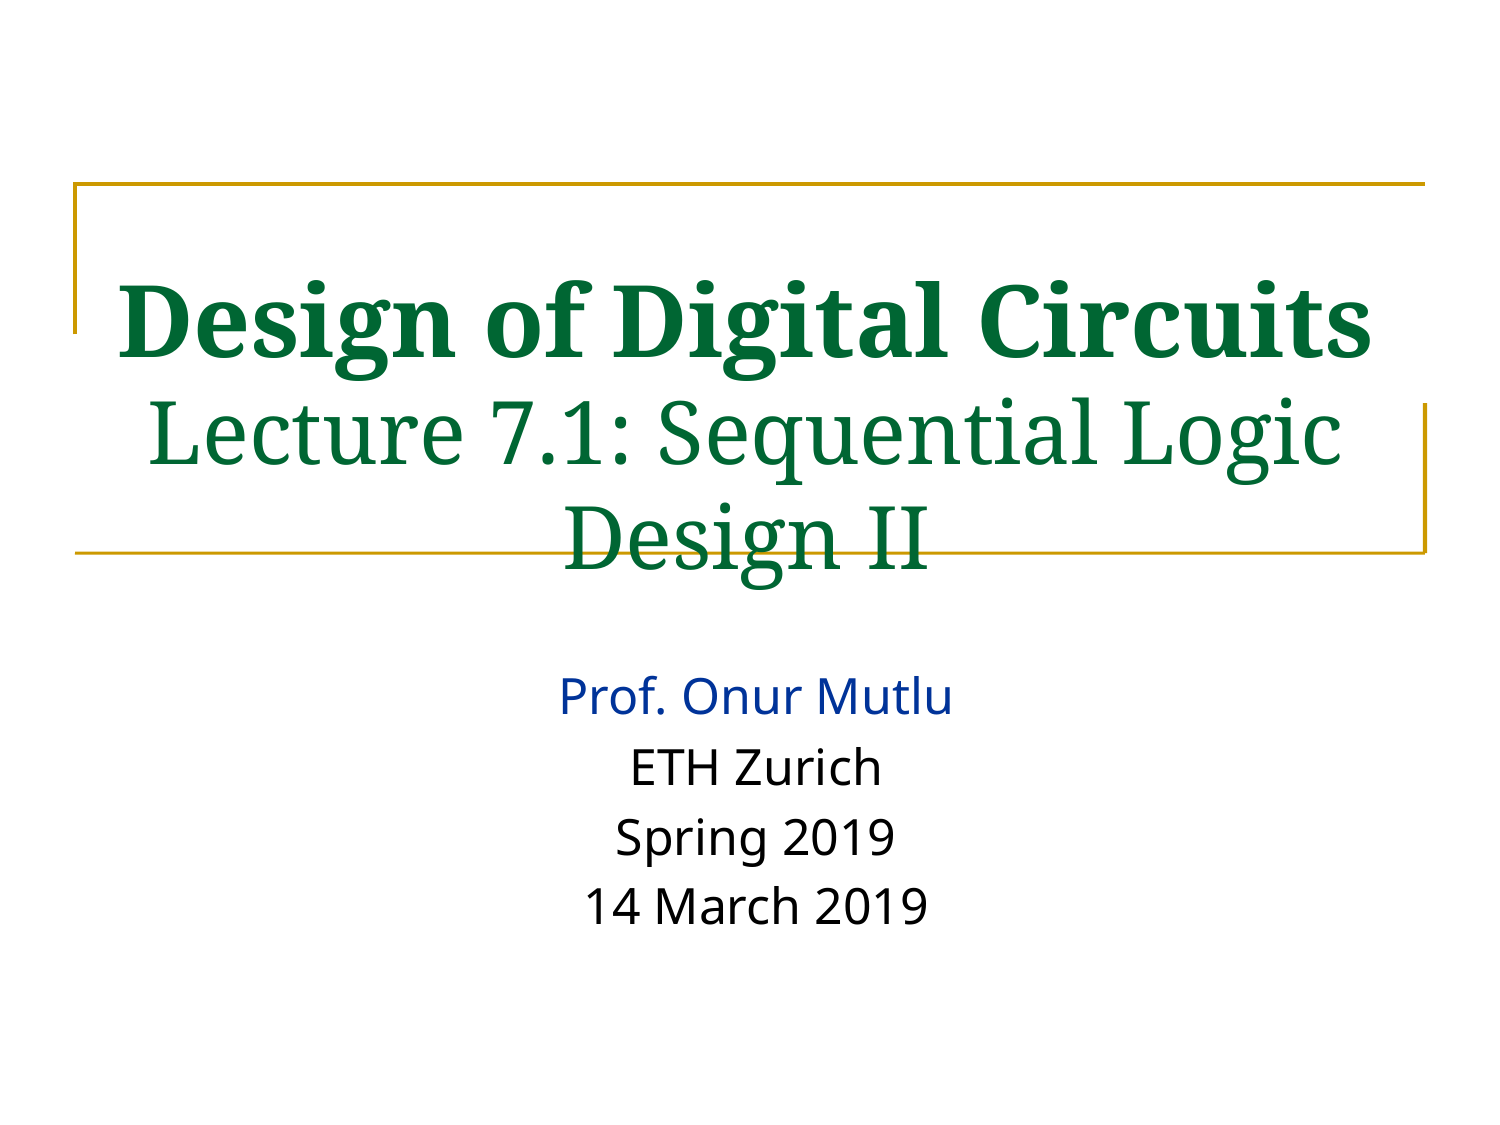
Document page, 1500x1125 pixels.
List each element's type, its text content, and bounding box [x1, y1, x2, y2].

subtitle Prof. Onur Mutlu ETH Zurich Spring 2019 14 March 2019 [112, 587, 1400, 1064]
title Design of Digital Circuits Lecture 7.1: Sequential Logic Design II [54, 129, 1438, 412]
